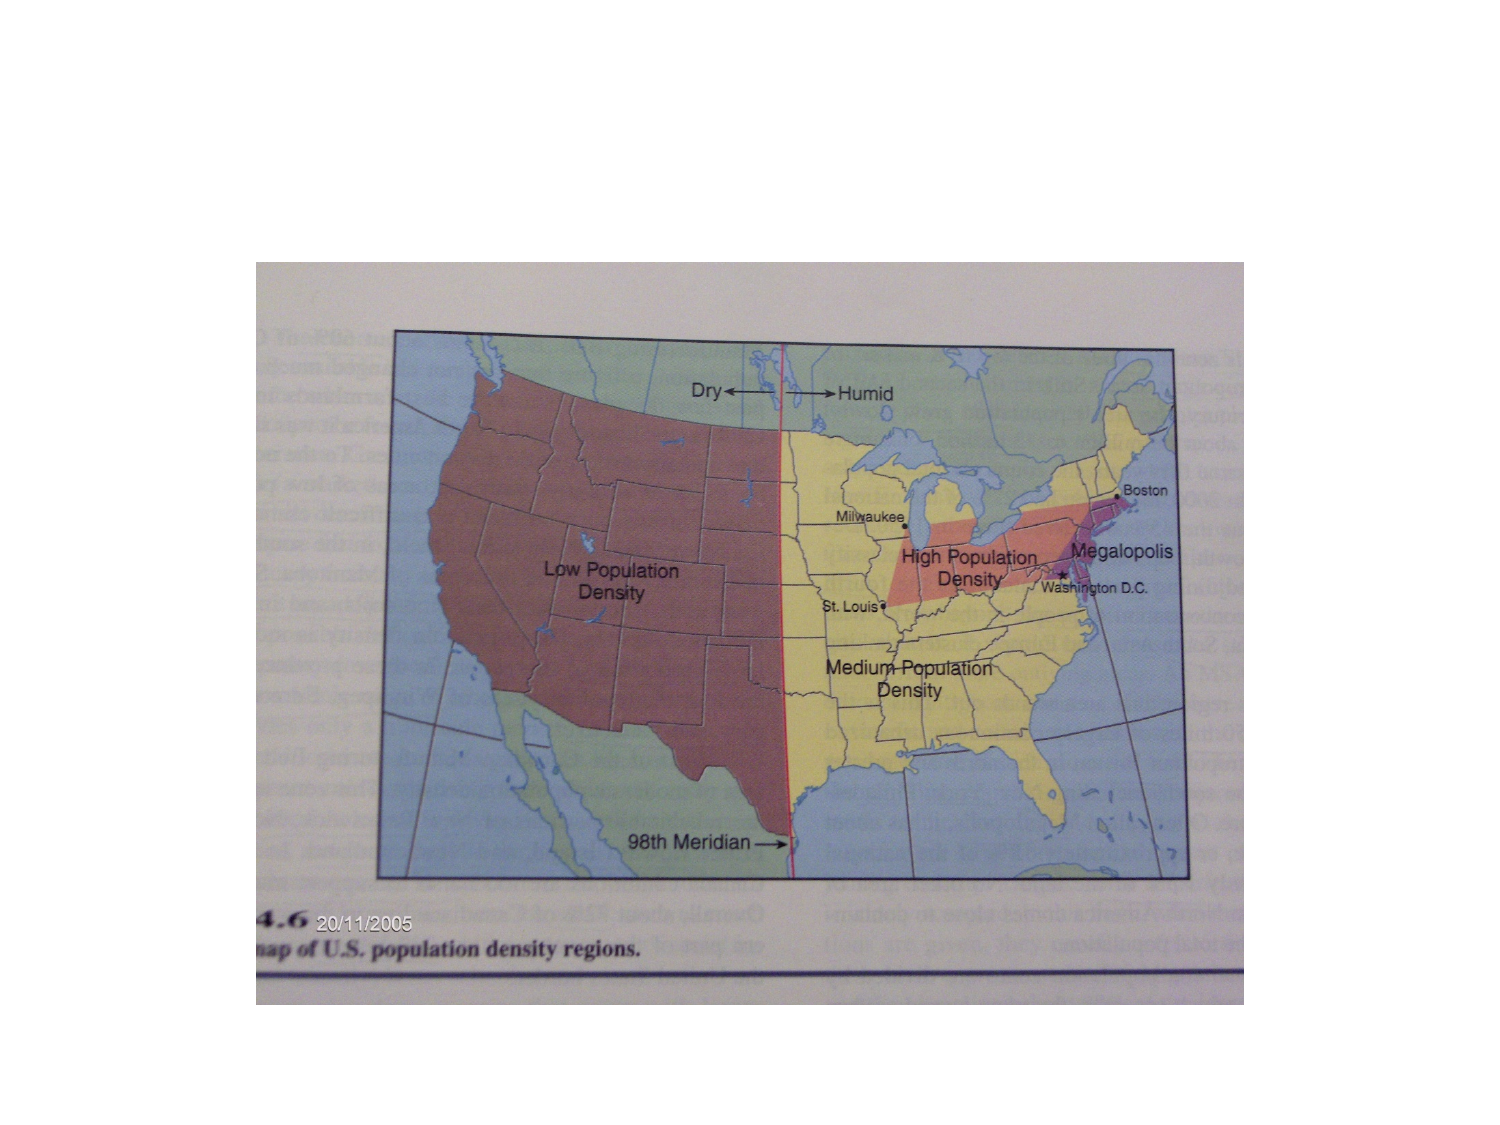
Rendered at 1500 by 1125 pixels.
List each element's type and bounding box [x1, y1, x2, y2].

list [256, 262, 1244, 1006]
